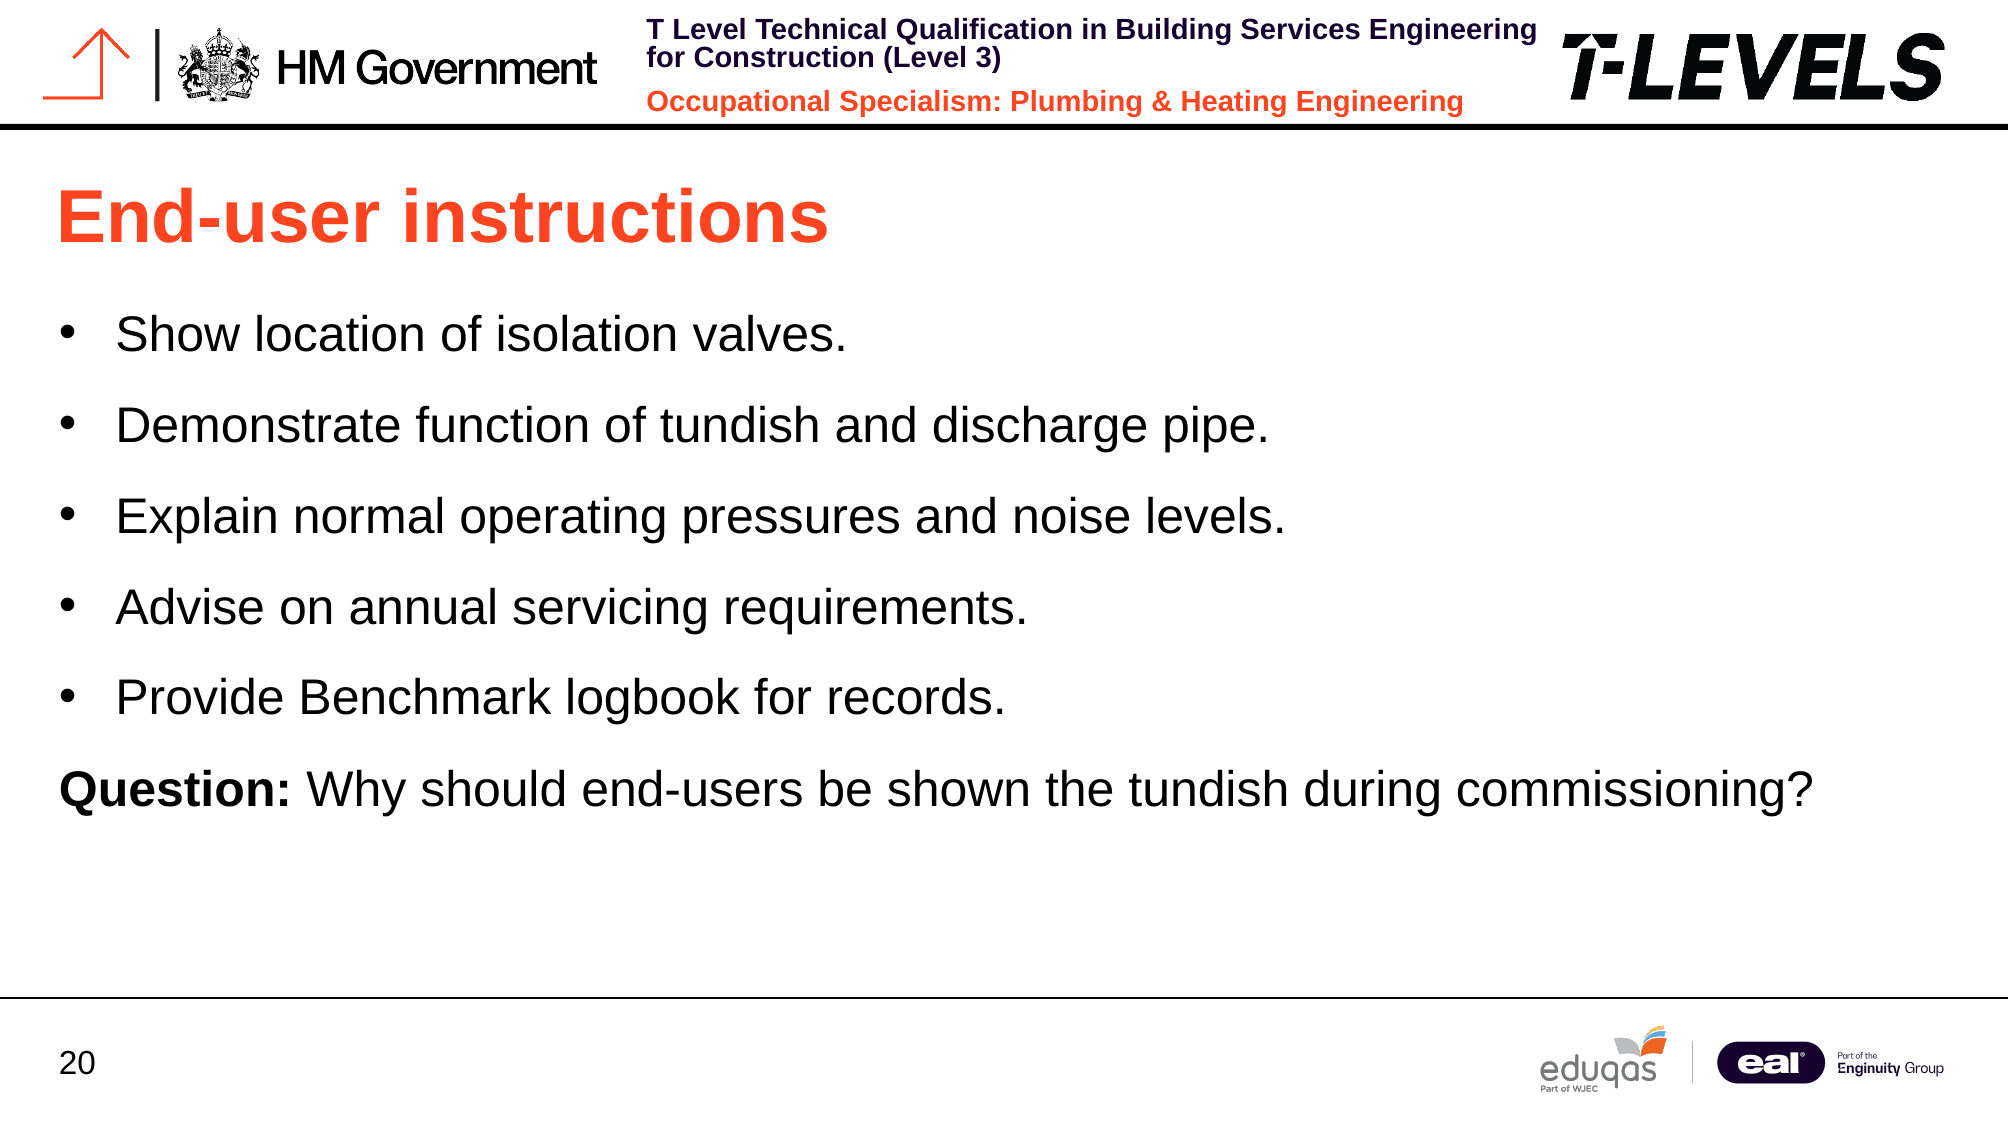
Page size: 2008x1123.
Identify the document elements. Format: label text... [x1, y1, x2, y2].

list Show location of isolation valves. Demonstrate function of tundish and discharge pipe. Explain normal operating pressures and noise levels. Advise on annual servicing requirements. Provide Benchmark logbook for records. Question: Why should end-users be shown the tundish during commissioning? [59, 295, 1949, 919]
picture [1543, 25, 1964, 108]
picture [38, 27, 136, 100]
picture [155, 28, 597, 102]
title End-user instructions [41, 111, 1949, 314]
picture [1535, 1021, 1949, 1097]
